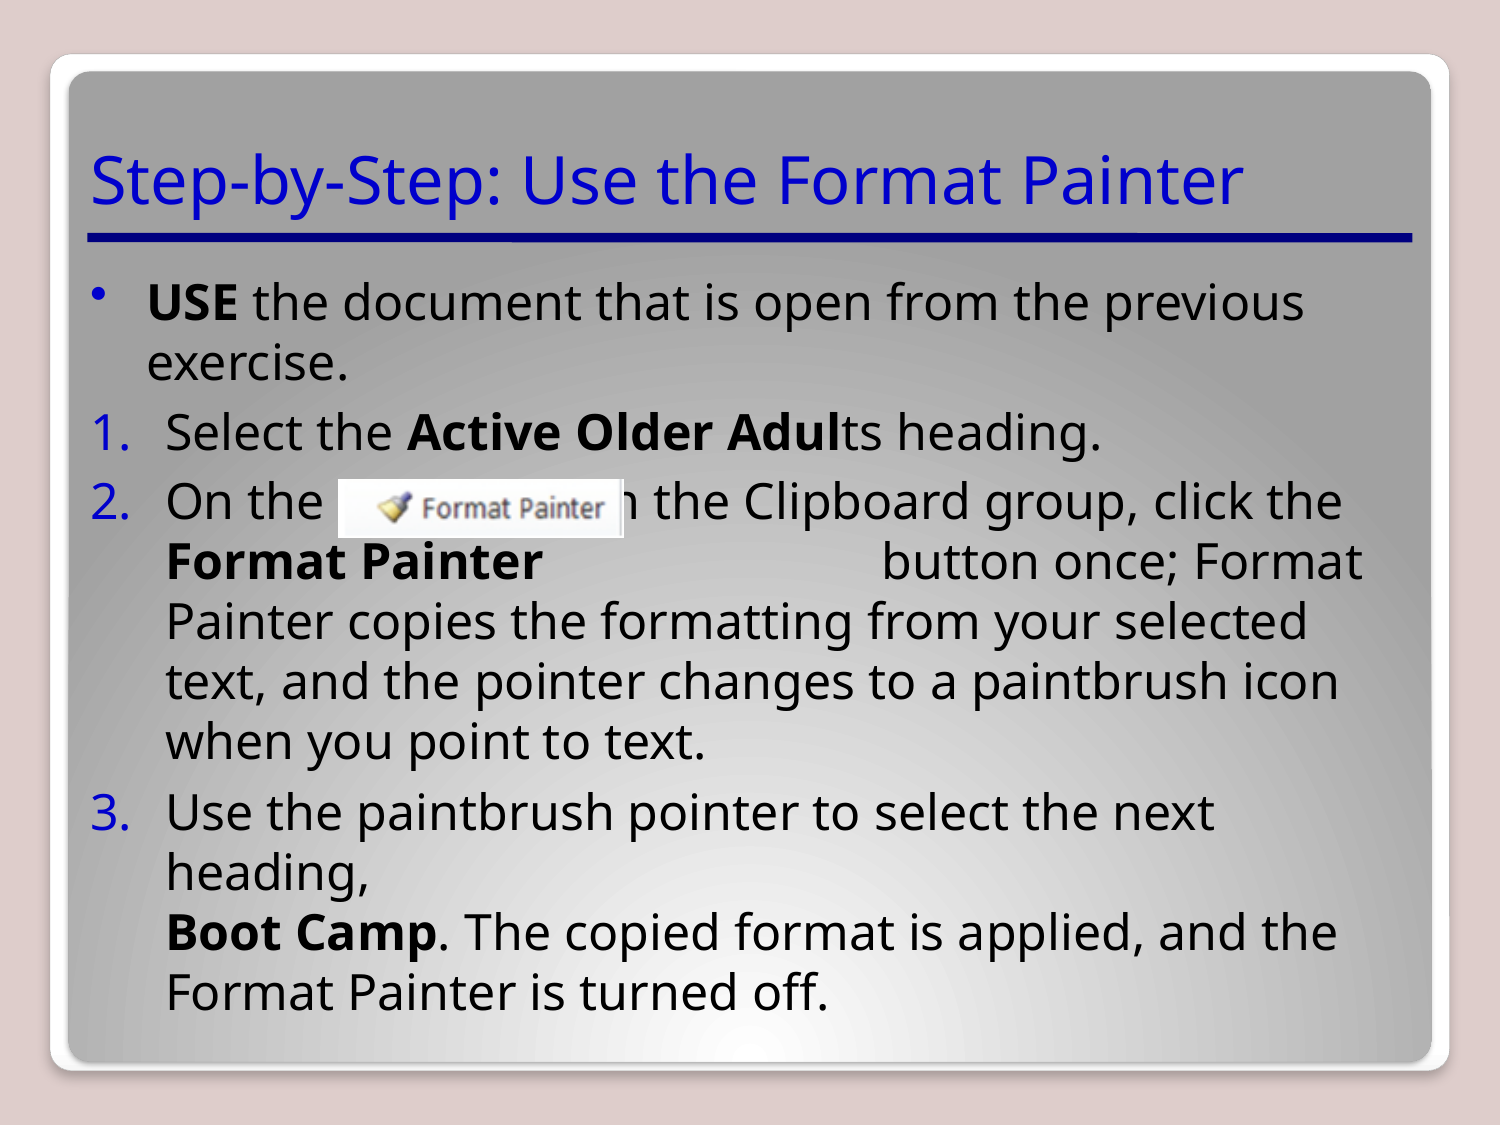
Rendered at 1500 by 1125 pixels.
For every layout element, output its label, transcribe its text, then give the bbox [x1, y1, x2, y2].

title Step-by-Step: Use the Format Painter [74, 74, 1426, 226]
picture [338, 479, 624, 538]
list USE the document that is open from the previous exercise. Select the Active Older Adults heading. On the Home tab, in the Clipboard group, click the Format Painter button once; Format Painter copies the formatting from your selected text, and the pointer changes to a paintbrush icon when you point to text. Use the paintbrush pointer to select the next heading, Boot Camp. The copied format is applied, and the Format Painter is turned off. [74, 262, 1426, 1063]
